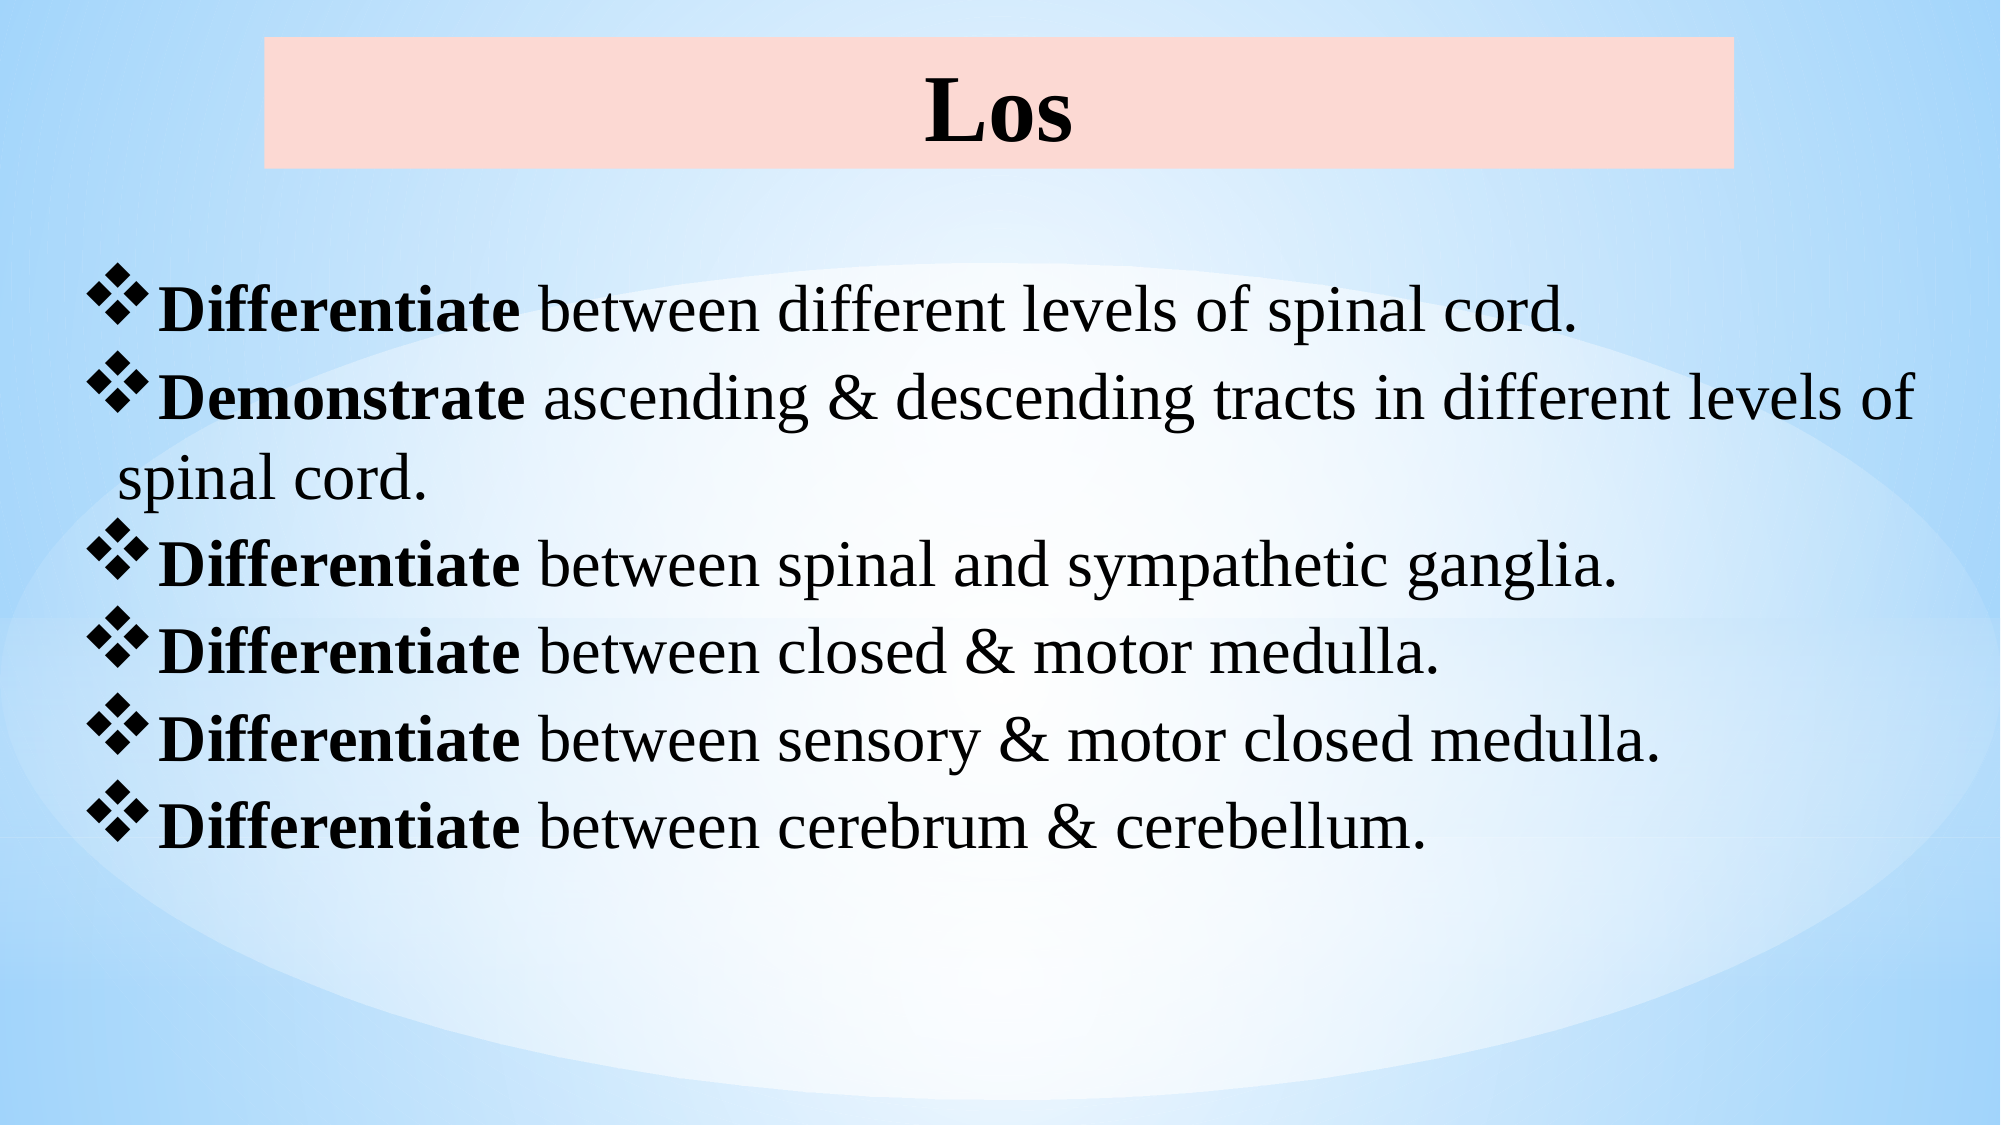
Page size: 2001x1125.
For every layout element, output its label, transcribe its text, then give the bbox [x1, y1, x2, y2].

title Los [264, 37, 1735, 169]
list Differentiate between different levels of spinal cord. Demonstrate ascending & descending tracts in different levels of spinal cord. Differentiate between spinal and sympathetic ganglia. Differentiate between closed & motor medulla. Differentiate between sensory & motor closed medulla. Differentiate between cerebrum & cerebellum. [45, 249, 1990, 1005]
